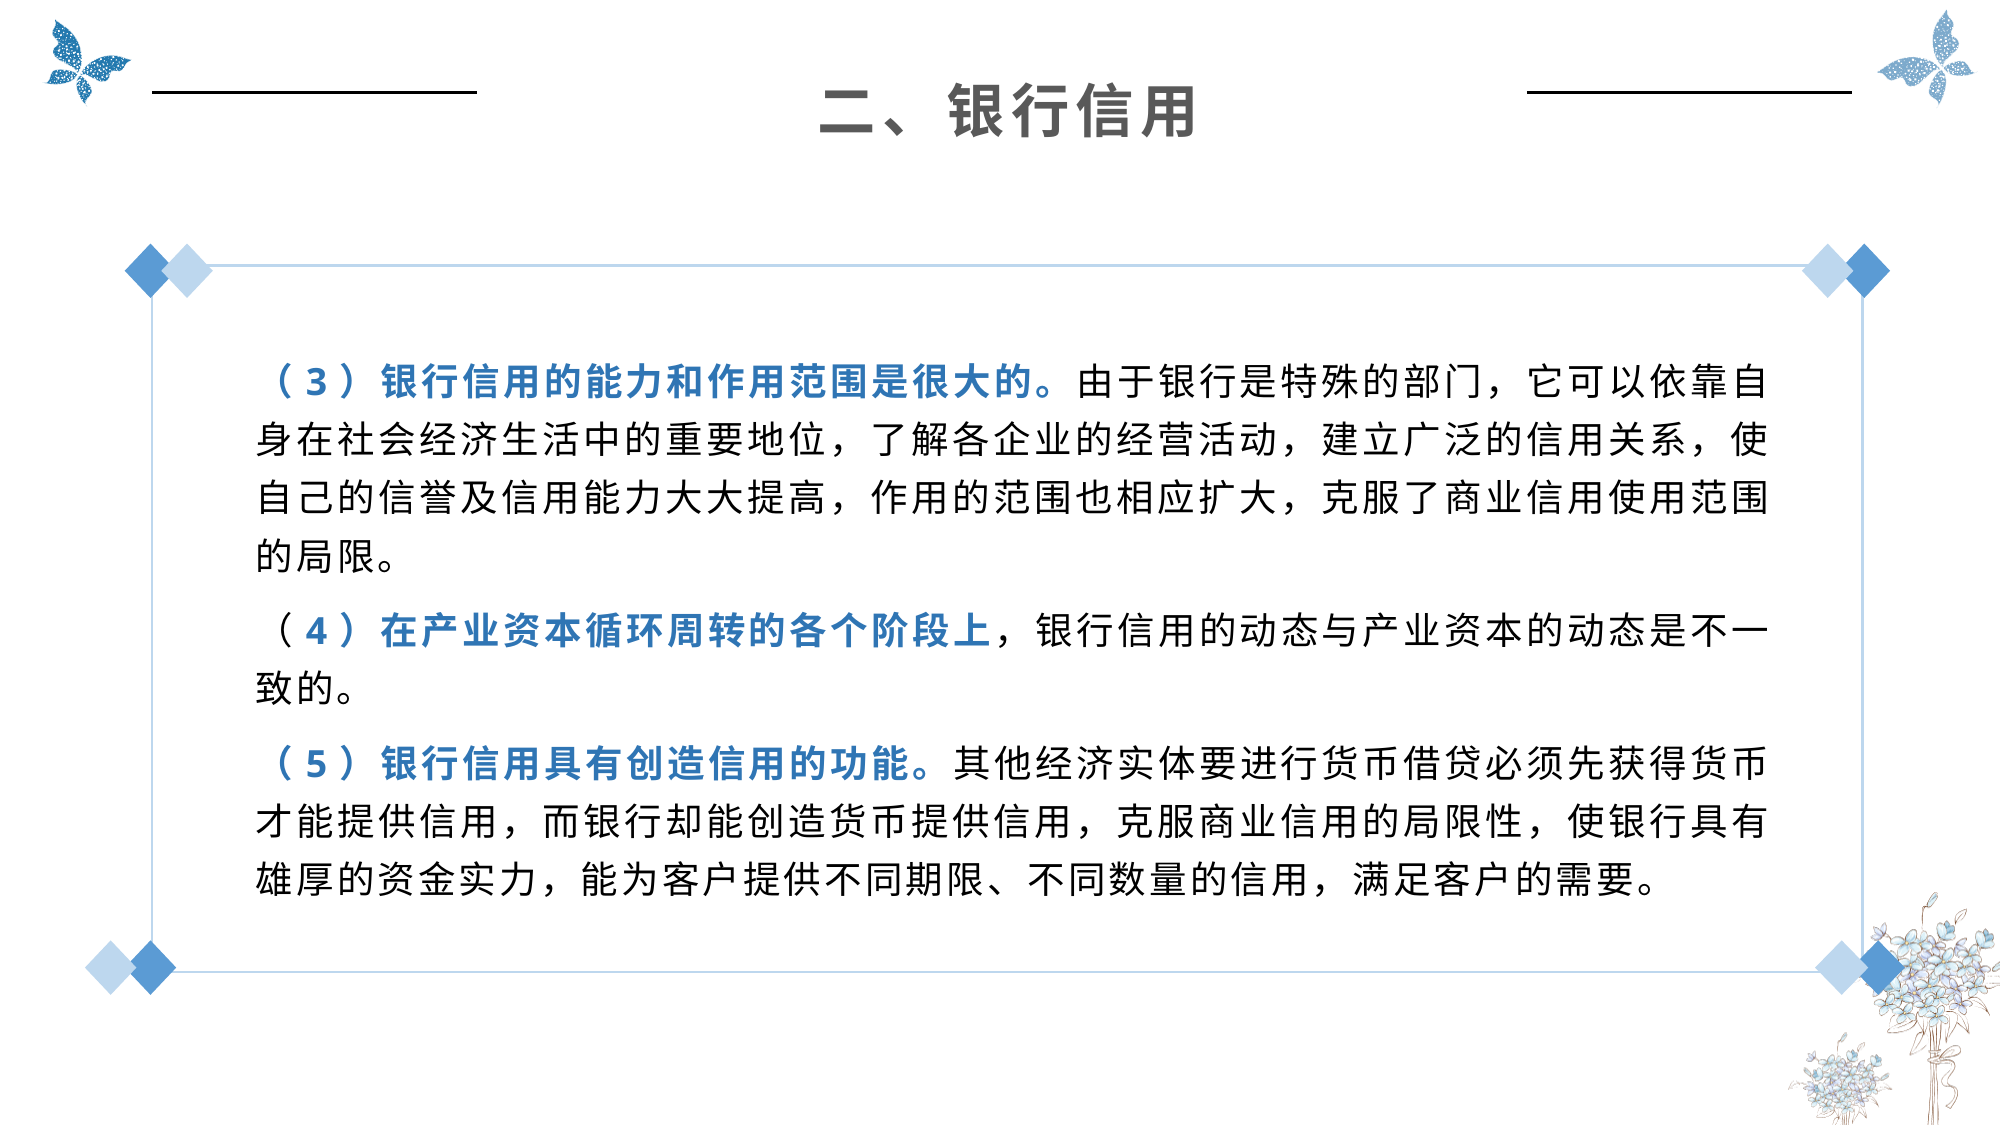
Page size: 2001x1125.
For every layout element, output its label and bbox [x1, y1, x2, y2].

text_box [84, 243, 1905, 995]
text_box [151, 66, 1852, 153]
picture [1788, 892, 2000, 1125]
